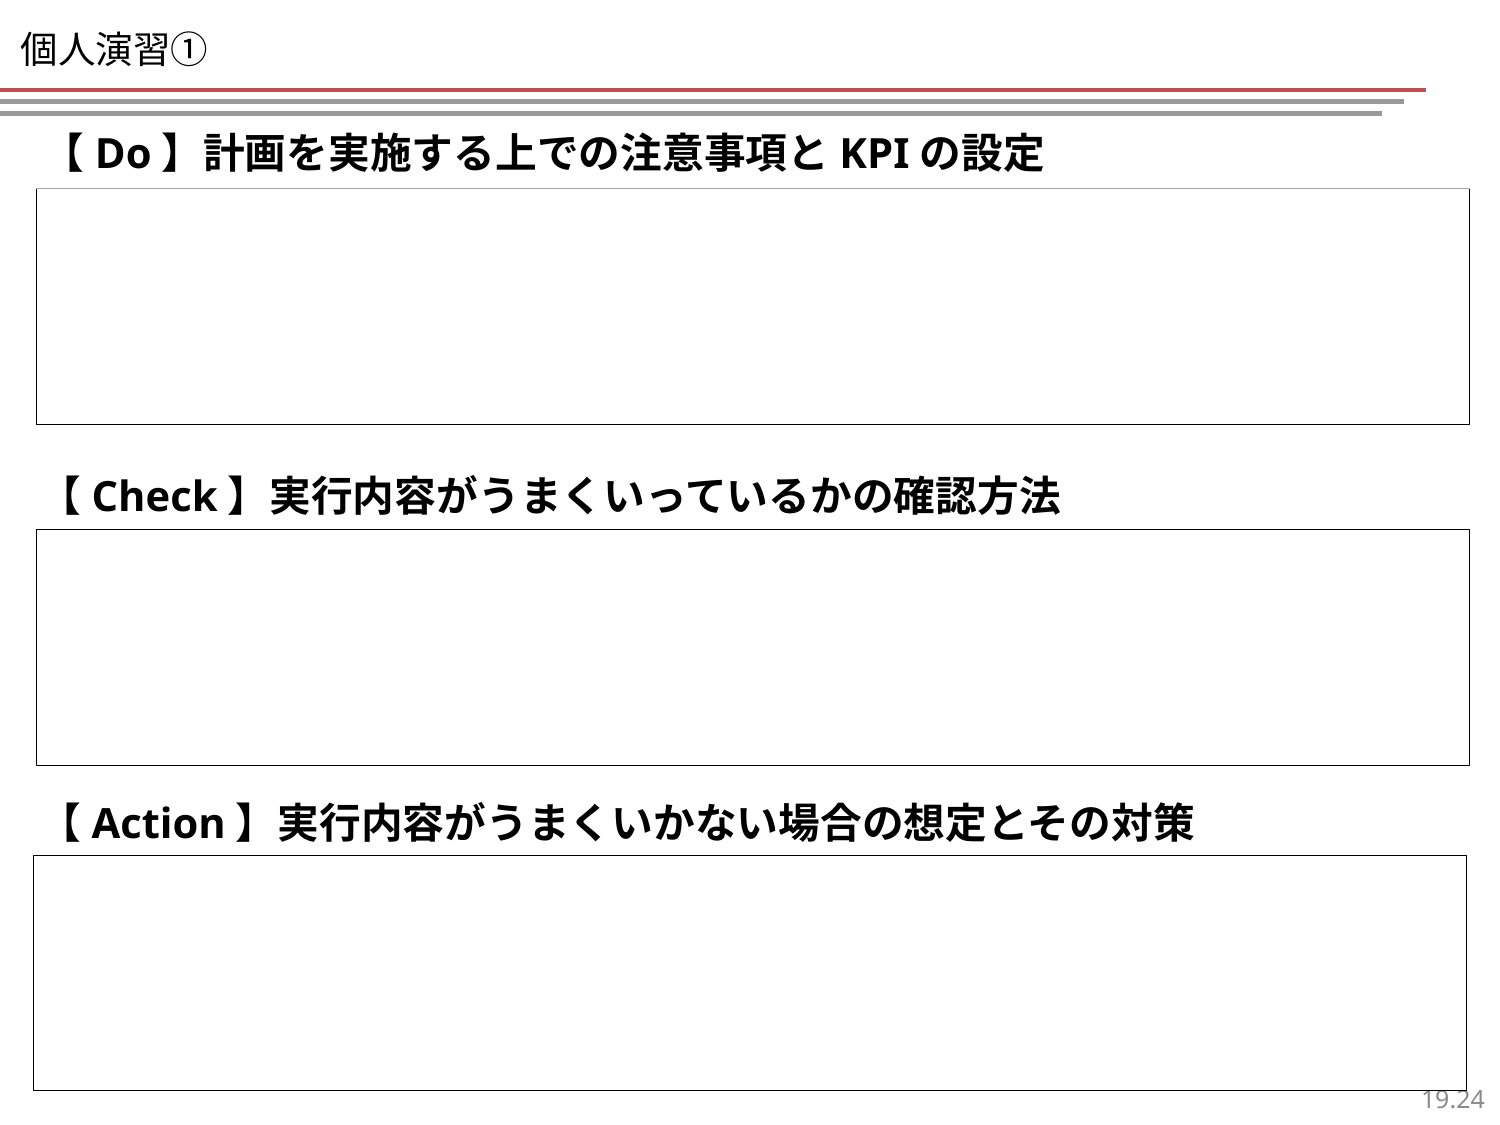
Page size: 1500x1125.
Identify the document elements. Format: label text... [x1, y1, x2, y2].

text_box 【Do】計画を実施する上での注意事項とKPIの設定 [26, 123, 1500, 191]
text_box [34, 528, 1472, 767]
text_box 【Check】実行内容がうまくいっているかの確認方法 [23, 466, 1500, 533]
text_box 【Action】実行内容がうまくいかない場合の想定とその対策 [23, 793, 1500, 861]
text_box [34, 191, 1472, 426]
slide_number 23 [1381, 1065, 1500, 1125]
text_box [31, 853, 1468, 1093]
title 個人演習① [5, 18, 1424, 79]
